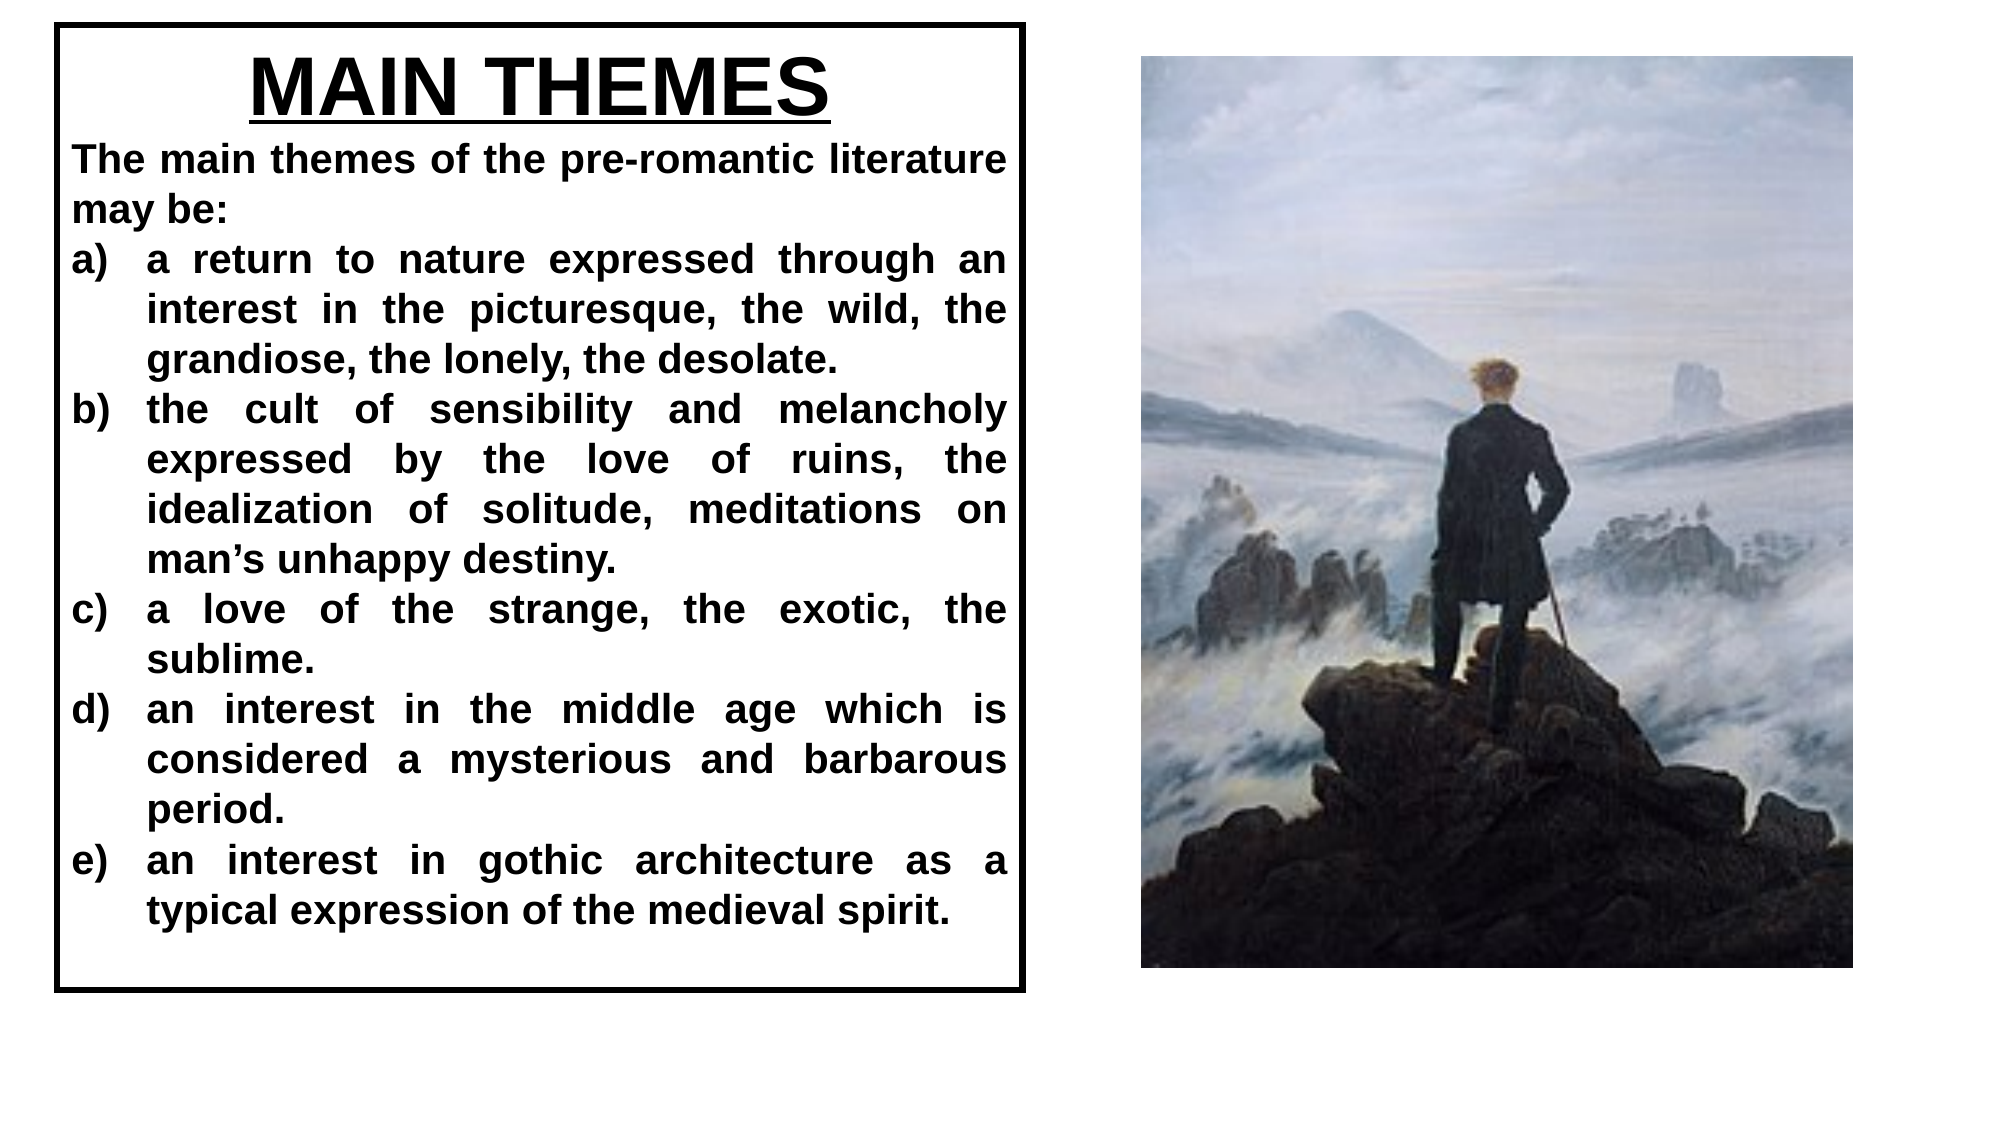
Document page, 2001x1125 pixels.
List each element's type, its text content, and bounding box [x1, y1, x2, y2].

picture [1141, 56, 1853, 968]
text_box MAIN THEMES The main themes of the pre-romantic literature may be: a return to nature expressed through an interest in the picturesque, the wild, the grandiose, the lonely, the desolate. the cult of sensibility and melancholy expressed by the love of ruins, the idealization of solitude, meditations on man’s unhappy destiny. a love of the strange, the exotic, the sublime. an interest in the middle age which is considered a mysterious and barbarous period. an interest in gothic architecture as a typical expression of the medieval spirit. [56, 24, 1024, 991]
